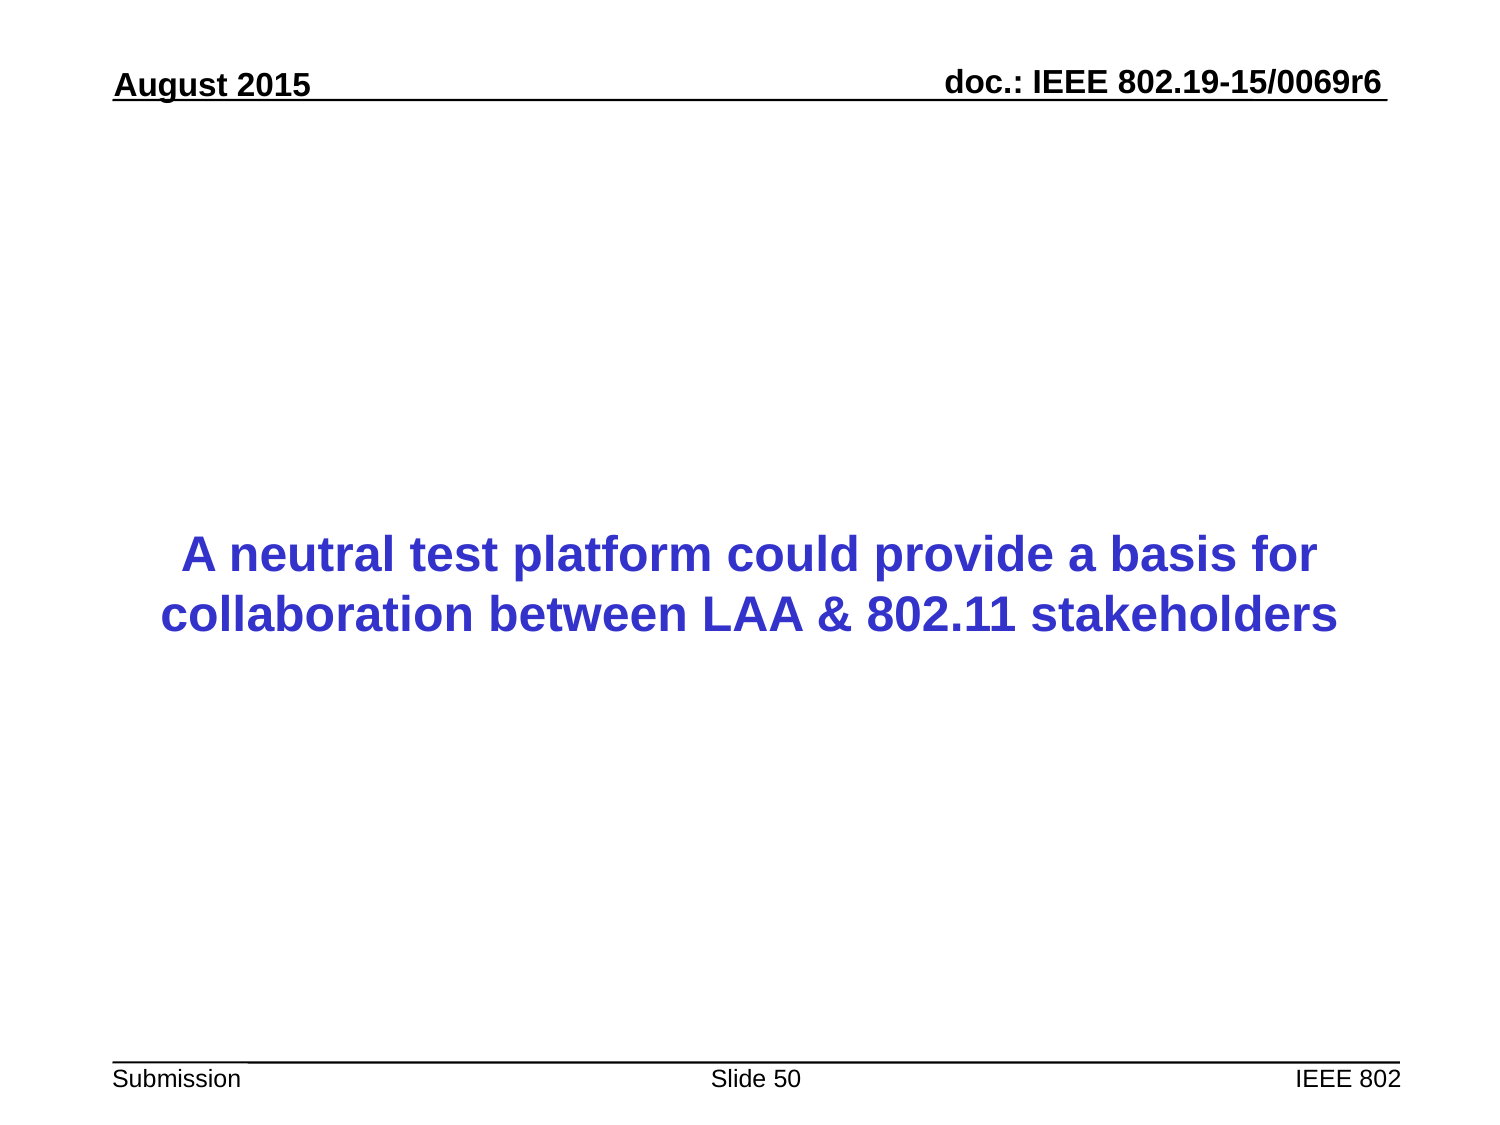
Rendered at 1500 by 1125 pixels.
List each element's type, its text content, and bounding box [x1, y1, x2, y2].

slide_number Slide 50 [709, 1061, 803, 1093]
footer IEEE 802 [1294, 1061, 1402, 1093]
title A neutral test platform could provide a basis for collaboration between LAA & 802.11 stakeholders [112, 125, 1388, 1038]
